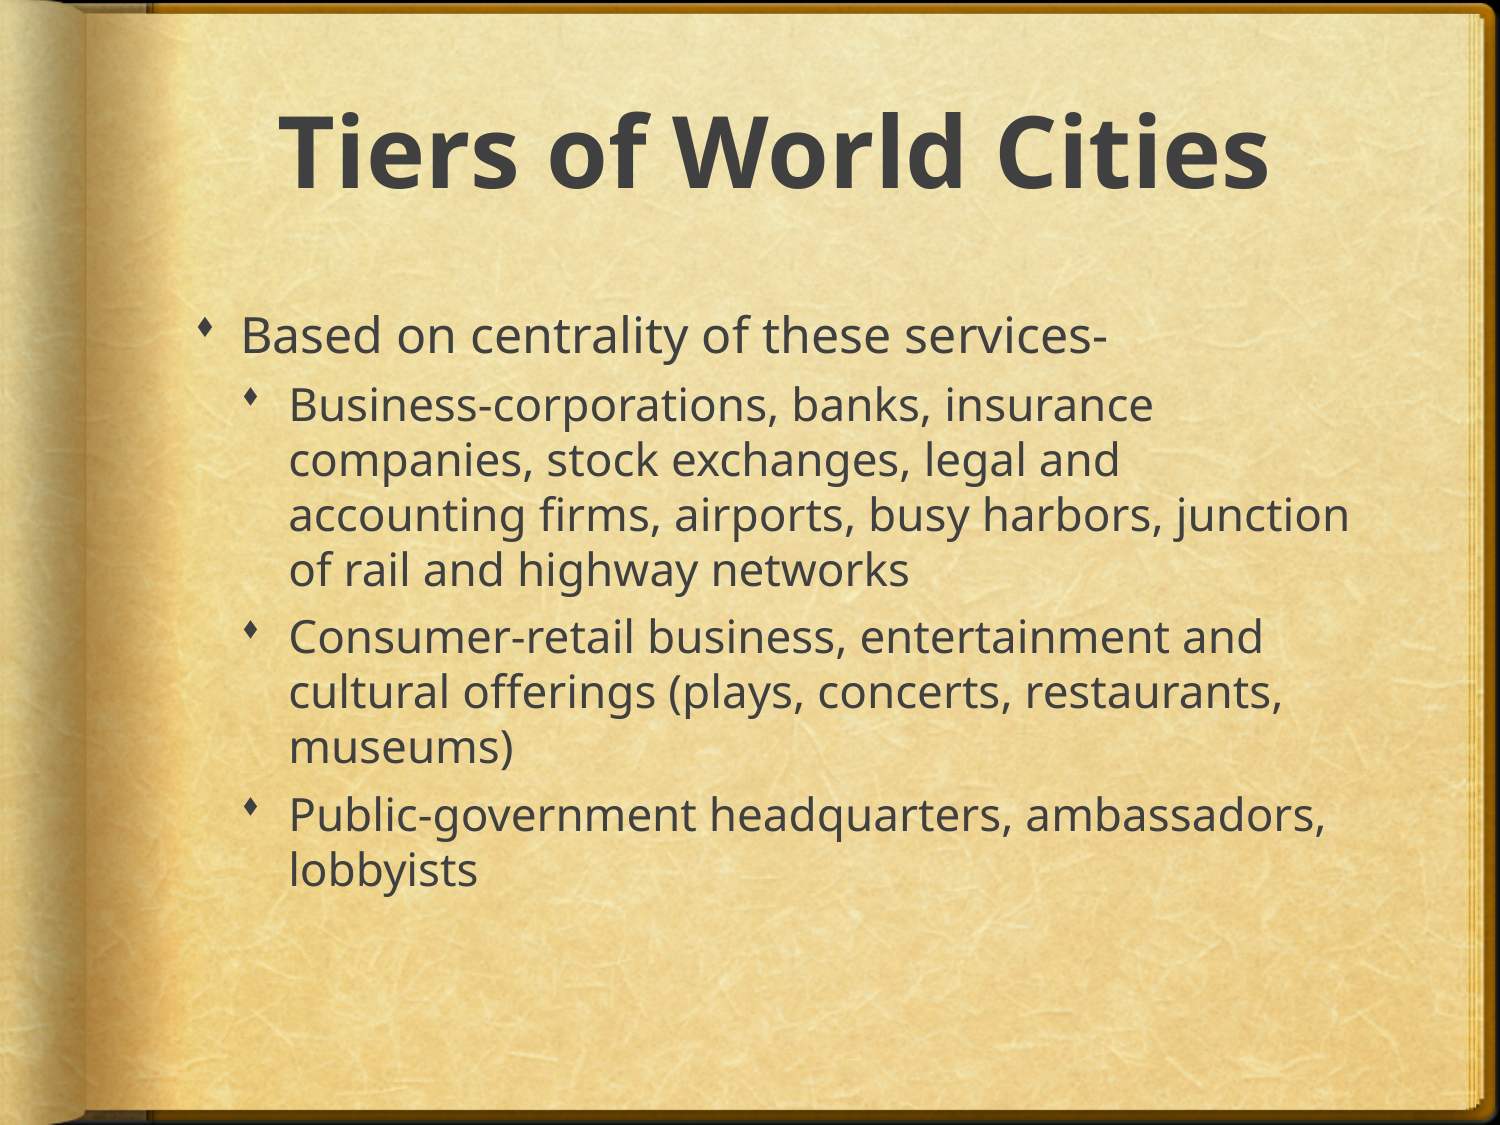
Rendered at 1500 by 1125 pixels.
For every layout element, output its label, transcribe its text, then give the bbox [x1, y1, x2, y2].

title Tiers of World Cities [178, 45, 1372, 265]
picture [0, 0, 1500, 1125]
list Based on centrality of these services- Business-corporations, banks, insurance companies, stock exchanges, legal and accounting firms, airports, busy harbors, junction of rail and highway networks Consumer-retail business, entertainment and cultural offerings (plays, concerts, restaurants, museums) Public-government headquarters, ambassadors, lobbyists [178, 295, 1372, 1005]
